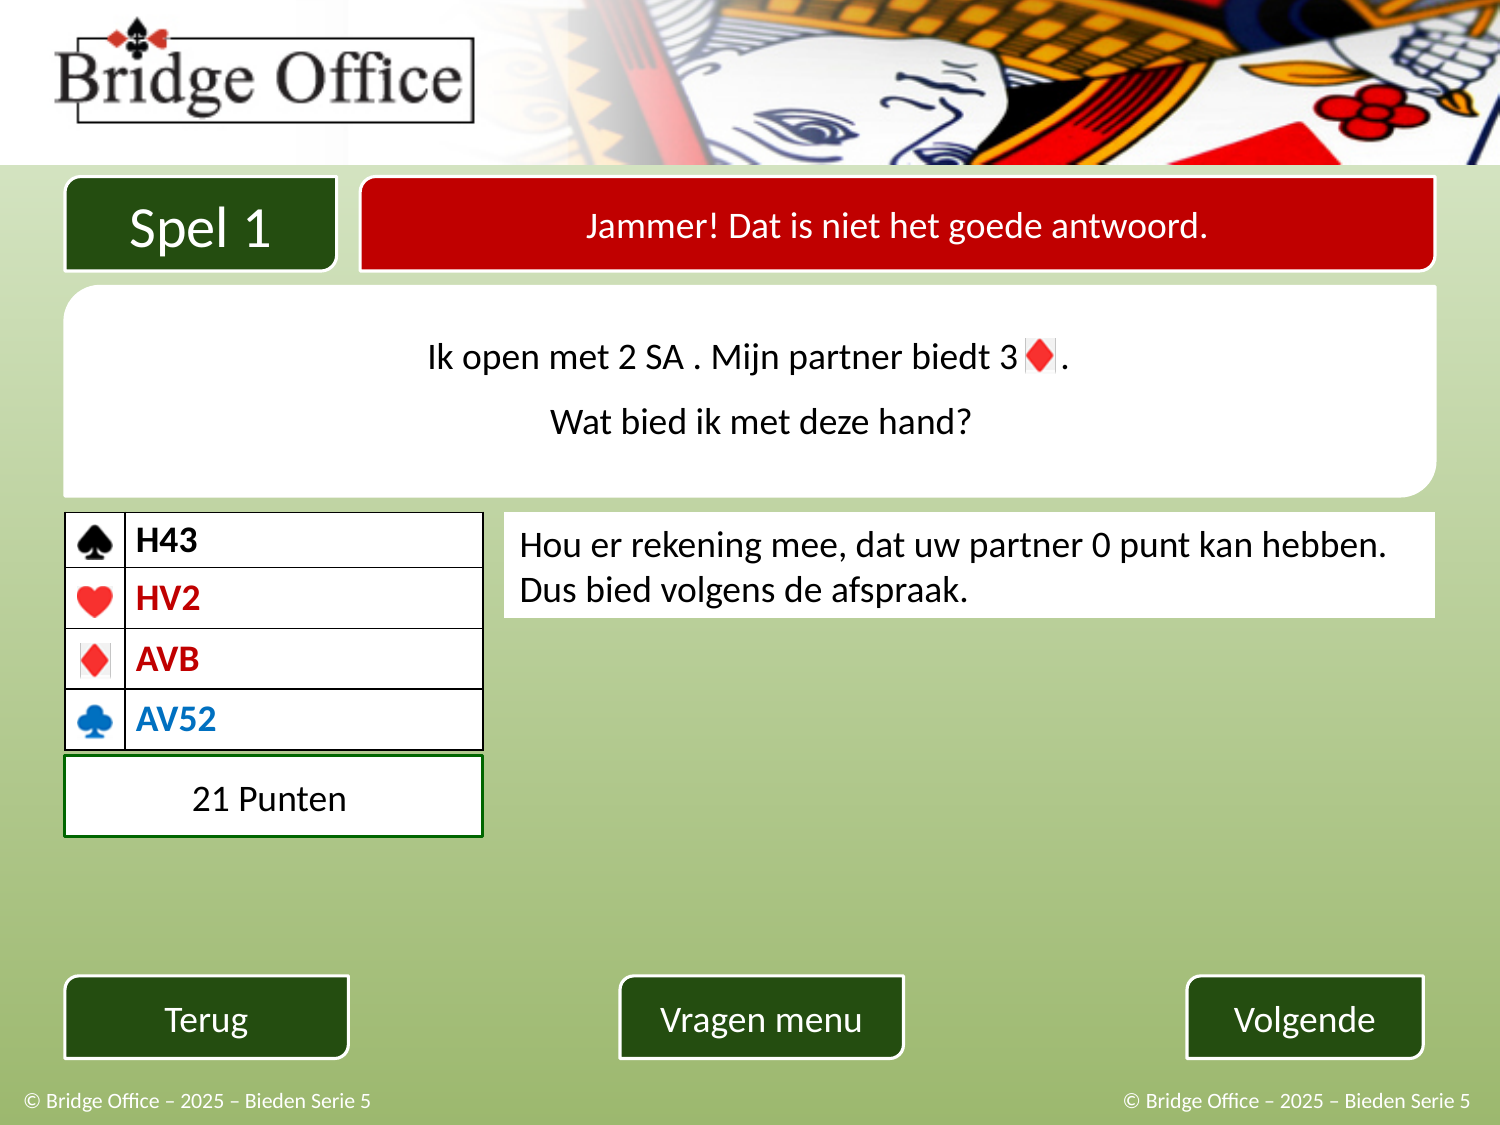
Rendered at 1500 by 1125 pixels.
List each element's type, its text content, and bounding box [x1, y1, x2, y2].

picture [77, 585, 114, 618]
table_cell AV52 [126, 690, 482, 749]
text_box Ik open met 2 SA . Mijn partner biedt 3 . [394, 324, 1104, 385]
text_box Terug [63, 974, 350, 1061]
picture [77, 643, 114, 679]
text_box Jammer! Dat is niet het goede antwoord. [358, 179, 1437, 273]
text_box [63, 284, 1437, 498]
picture [0, 0, 1500, 166]
text_box Spel 1 [63, 179, 339, 273]
picture [1022, 338, 1059, 374]
text_box Wat bied ik met deze hand? [528, 389, 995, 450]
table_header [66, 513, 124, 567]
picture [77, 703, 114, 740]
table_cell [66, 629, 124, 688]
text_box Vragen menu [618, 974, 906, 1061]
text_box © Bridge Office – 2025 – Bieden Serie 5 [1107, 1079, 1500, 1121]
table_cell [66, 690, 124, 749]
picture [77, 524, 114, 561]
table_cell AVB [126, 629, 482, 688]
table_header H43 [126, 513, 482, 567]
text_box © Bridge Office – 2025 – Bieden Serie 5 [8, 1079, 393, 1121]
table_cell HV2 [126, 568, 482, 628]
text_box 21 Punten [63, 754, 484, 838]
text_box Hou er rekening mee, dat uw partner 0 punt kan hebben. Dus bied volgens de afspraak. [504, 512, 1435, 618]
table_cell [66, 568, 124, 628]
text_box Volgende [1185, 974, 1425, 1061]
